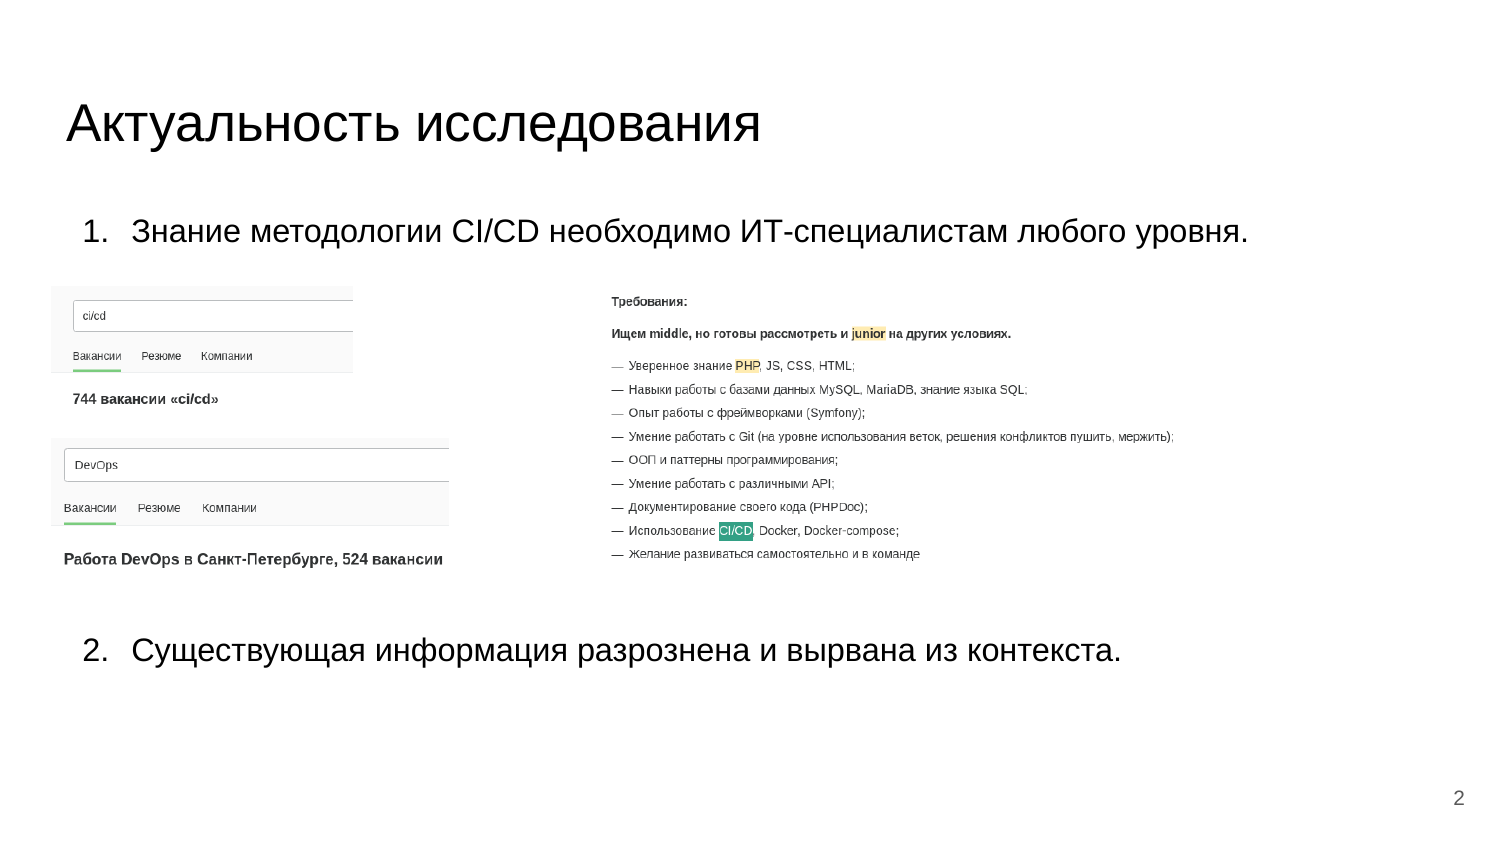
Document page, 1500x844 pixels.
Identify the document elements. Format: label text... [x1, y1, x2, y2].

slide_number ‹#› [1389, 764, 1480, 830]
list Знание методологии CI/CD необходимо ИТ-специалистам любого уровня. [51, 189, 1449, 265]
picture [50, 438, 449, 577]
title Актуальность исследования [51, 72, 1449, 167]
list Существующая информация разрознена и вырвана из контекста. [51, 607, 1449, 683]
picture [601, 286, 1173, 571]
picture [50, 286, 353, 425]
